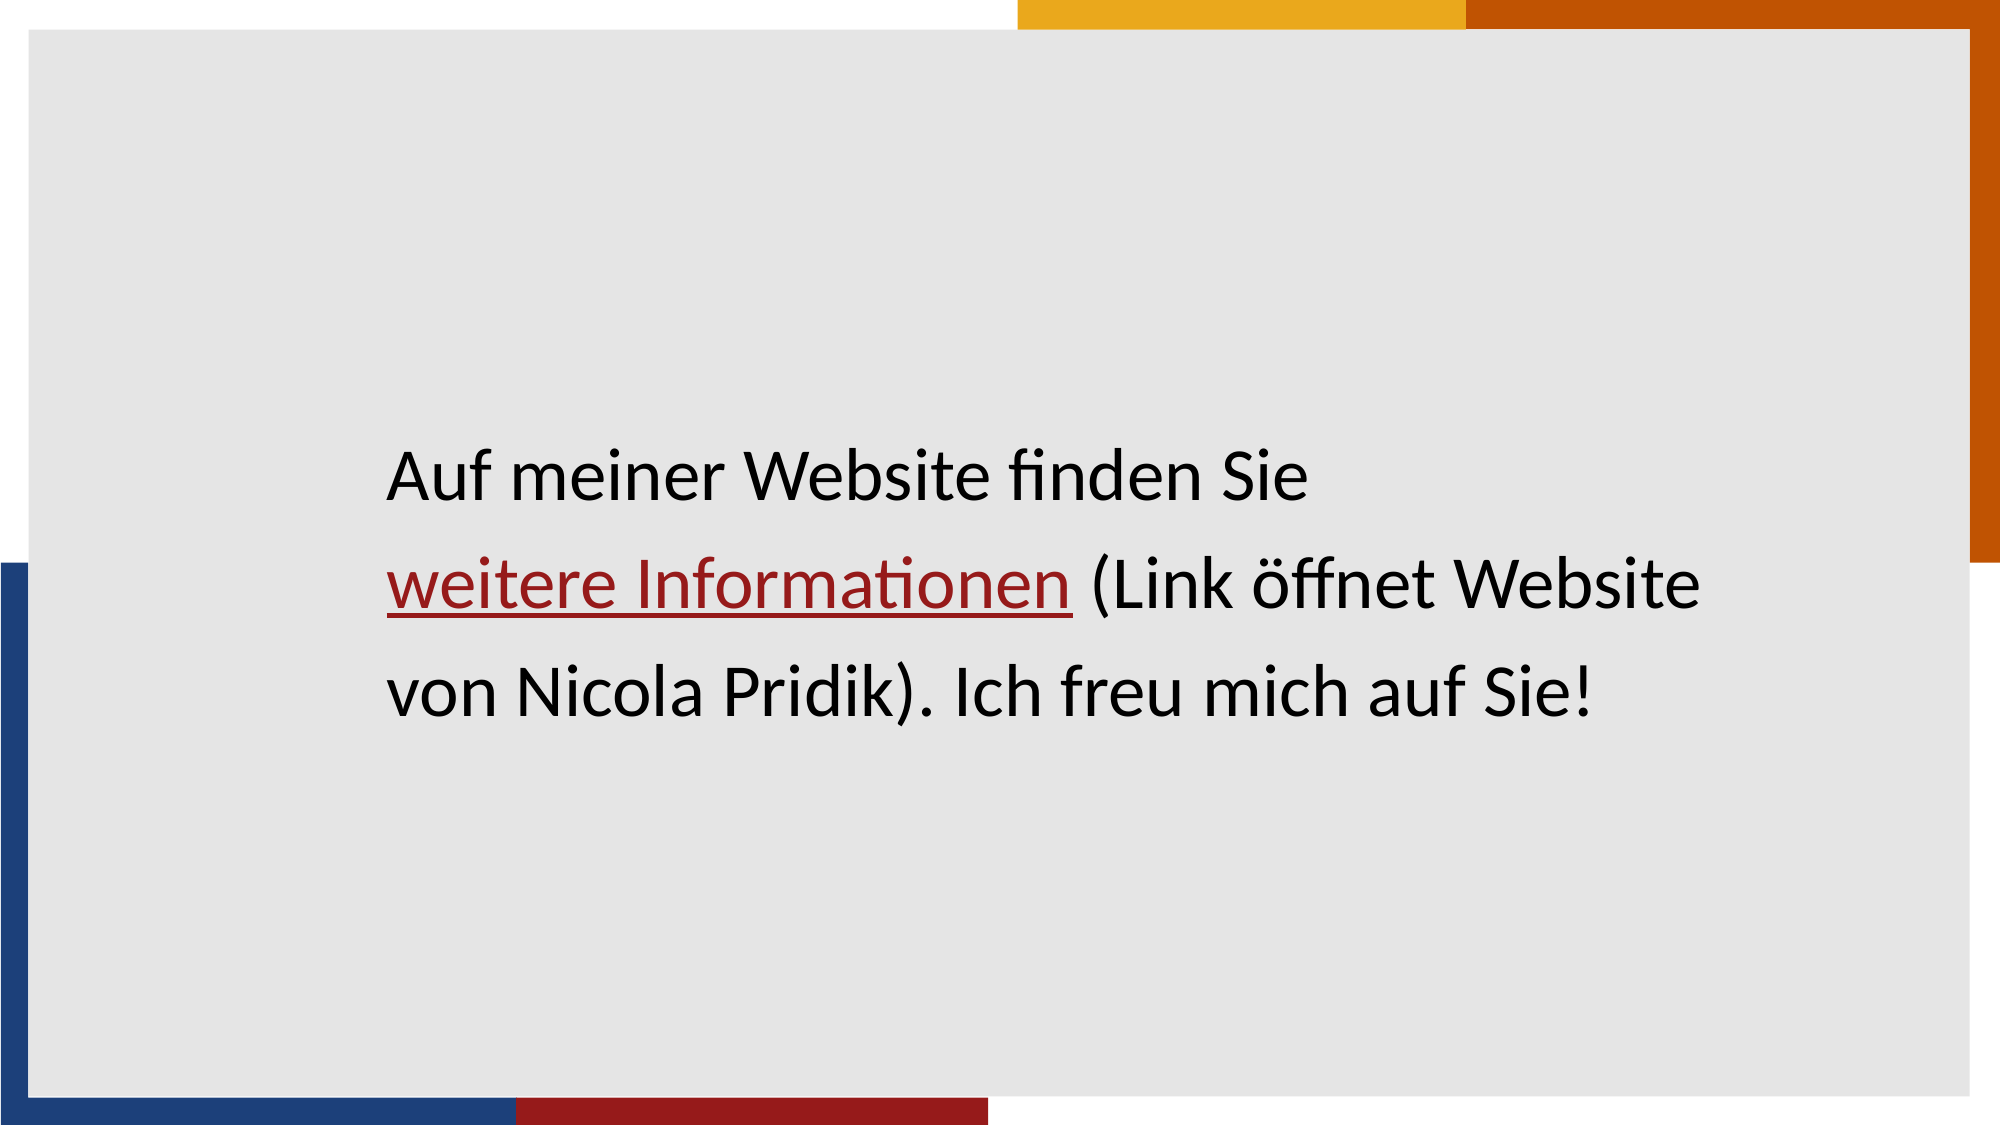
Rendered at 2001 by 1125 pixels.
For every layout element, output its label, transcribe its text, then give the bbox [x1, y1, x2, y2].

list Auf meiner Website finden Sie weitere Informationen (Link öffnet Website von Nicola Pridik). Ich freu mich auf Sie! [386, 209, 1728, 930]
